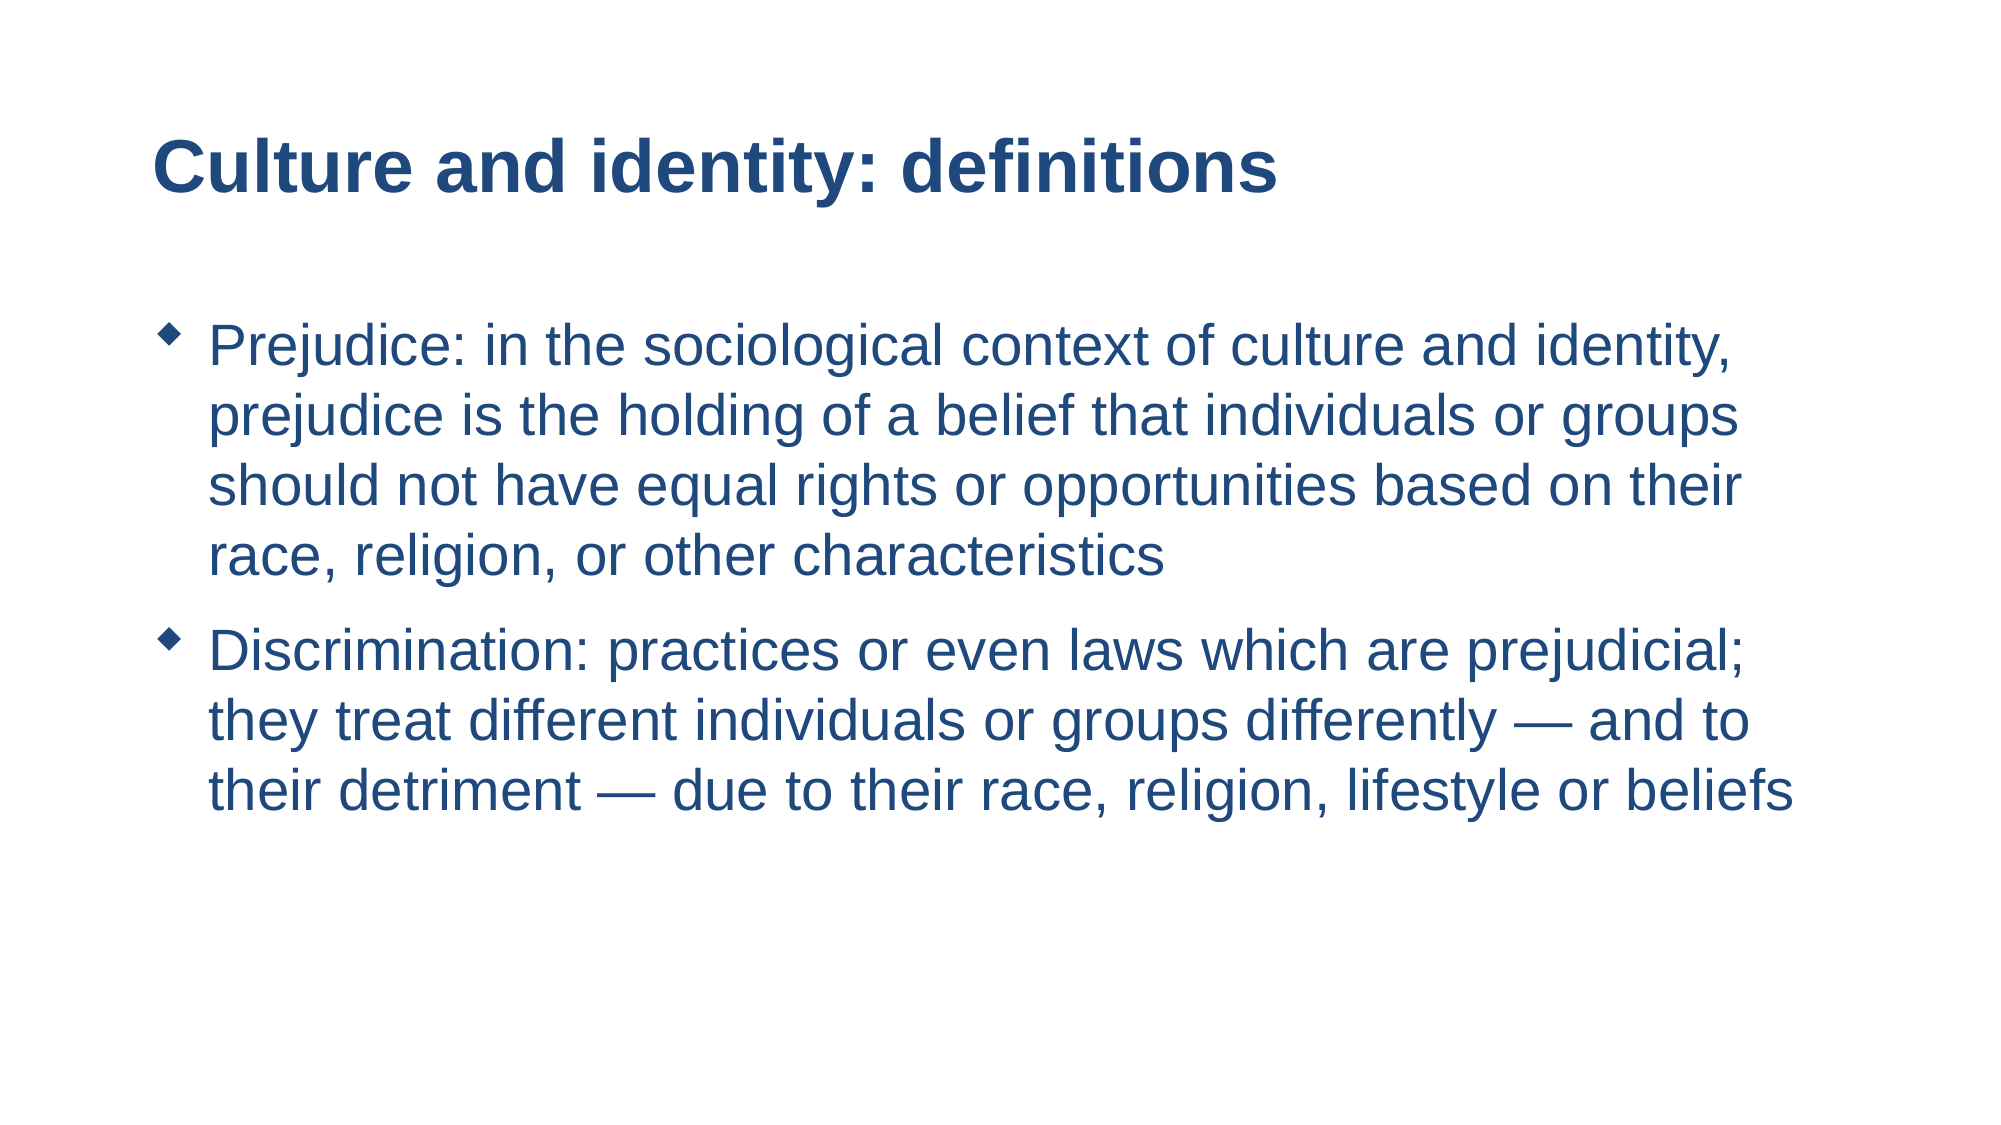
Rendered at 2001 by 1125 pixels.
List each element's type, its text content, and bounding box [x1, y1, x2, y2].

title Culture and identity: definitions [137, 59, 1863, 278]
list Prejudice: in the sociological context of culture and identity, prejudice is the holding of a belief that individuals or groups should not have equal rights or opportunities based on their race, religion, or other characteristics Discrimination: practices or even laws which are prejudicial; they treat different individuals or groups differently — and to their detriment — due to their race, religion, lifestyle or beliefs [137, 299, 1863, 1014]
